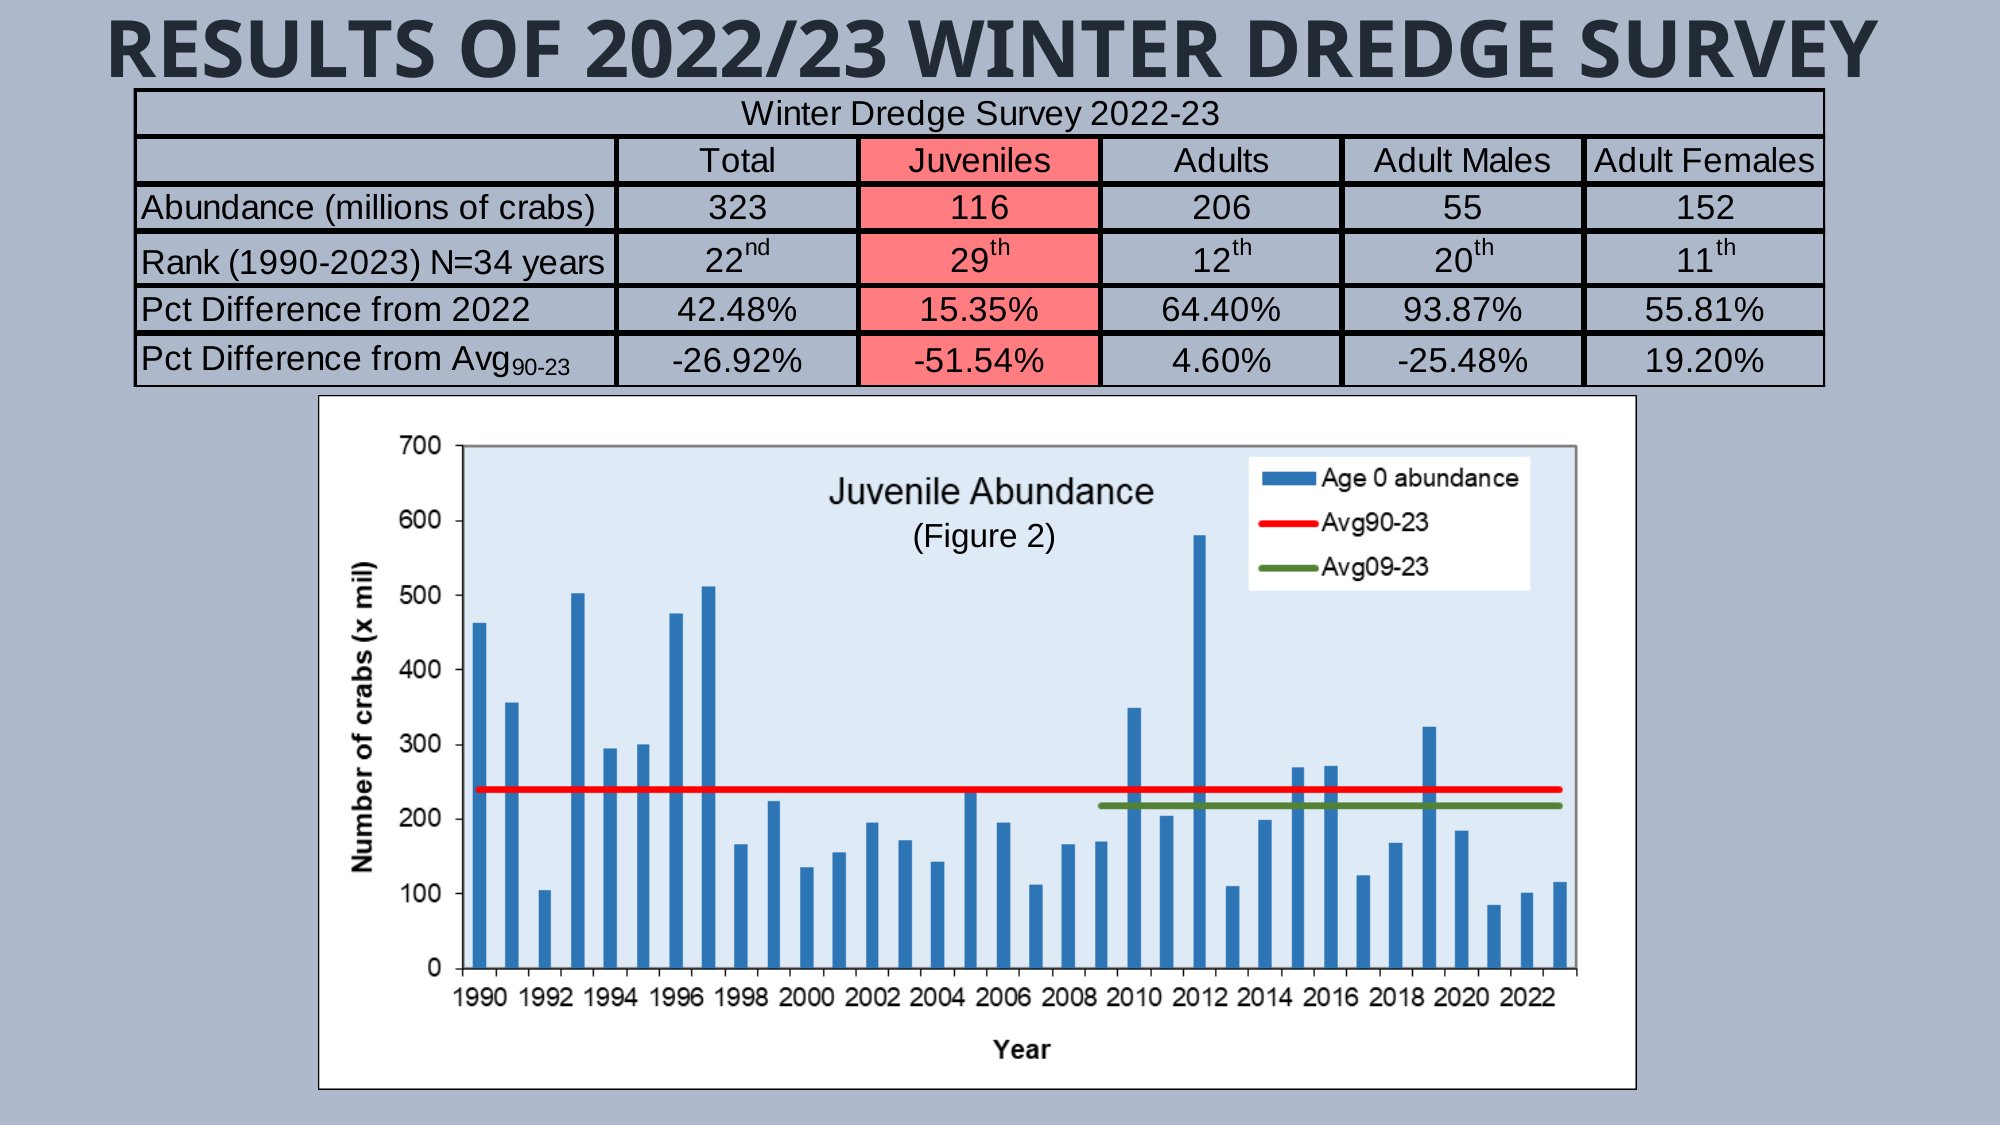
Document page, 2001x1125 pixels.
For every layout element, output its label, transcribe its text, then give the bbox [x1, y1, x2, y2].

slide_number 5 [1526, 1045, 1977, 1106]
picture [133, 88, 1828, 389]
picture [317, 395, 1637, 1090]
title Results of 2022/23 Winter Dredge Survey [89, 0, 1977, 141]
